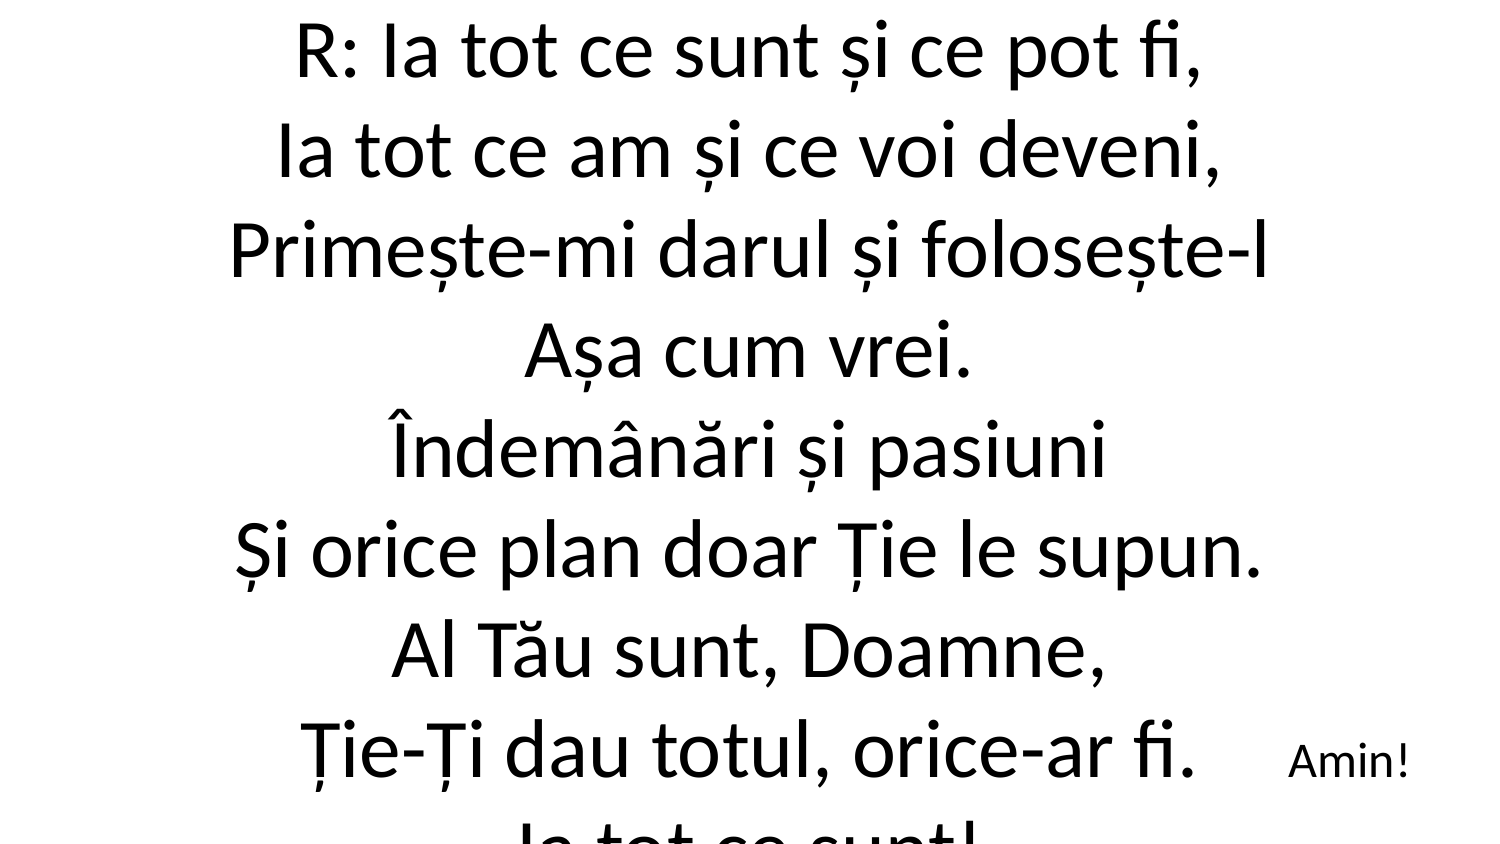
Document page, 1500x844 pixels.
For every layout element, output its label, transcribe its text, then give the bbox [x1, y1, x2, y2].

text_box Amin! [1273, 674, 1427, 795]
text_box R: Ia tot ce sunt și ce pot fi, Ia tot ce am și ce voi deveni, Primește-mi darul și folosește-l Așa cum vrei. Îndemânări și pasiuni Și orice plan doar Ție le supun. Al Tău sunt, Doamne, Ție-Ți dau totul, orice-ar fi. Ia tot ce sunt! [213, 0, 1287, 844]
